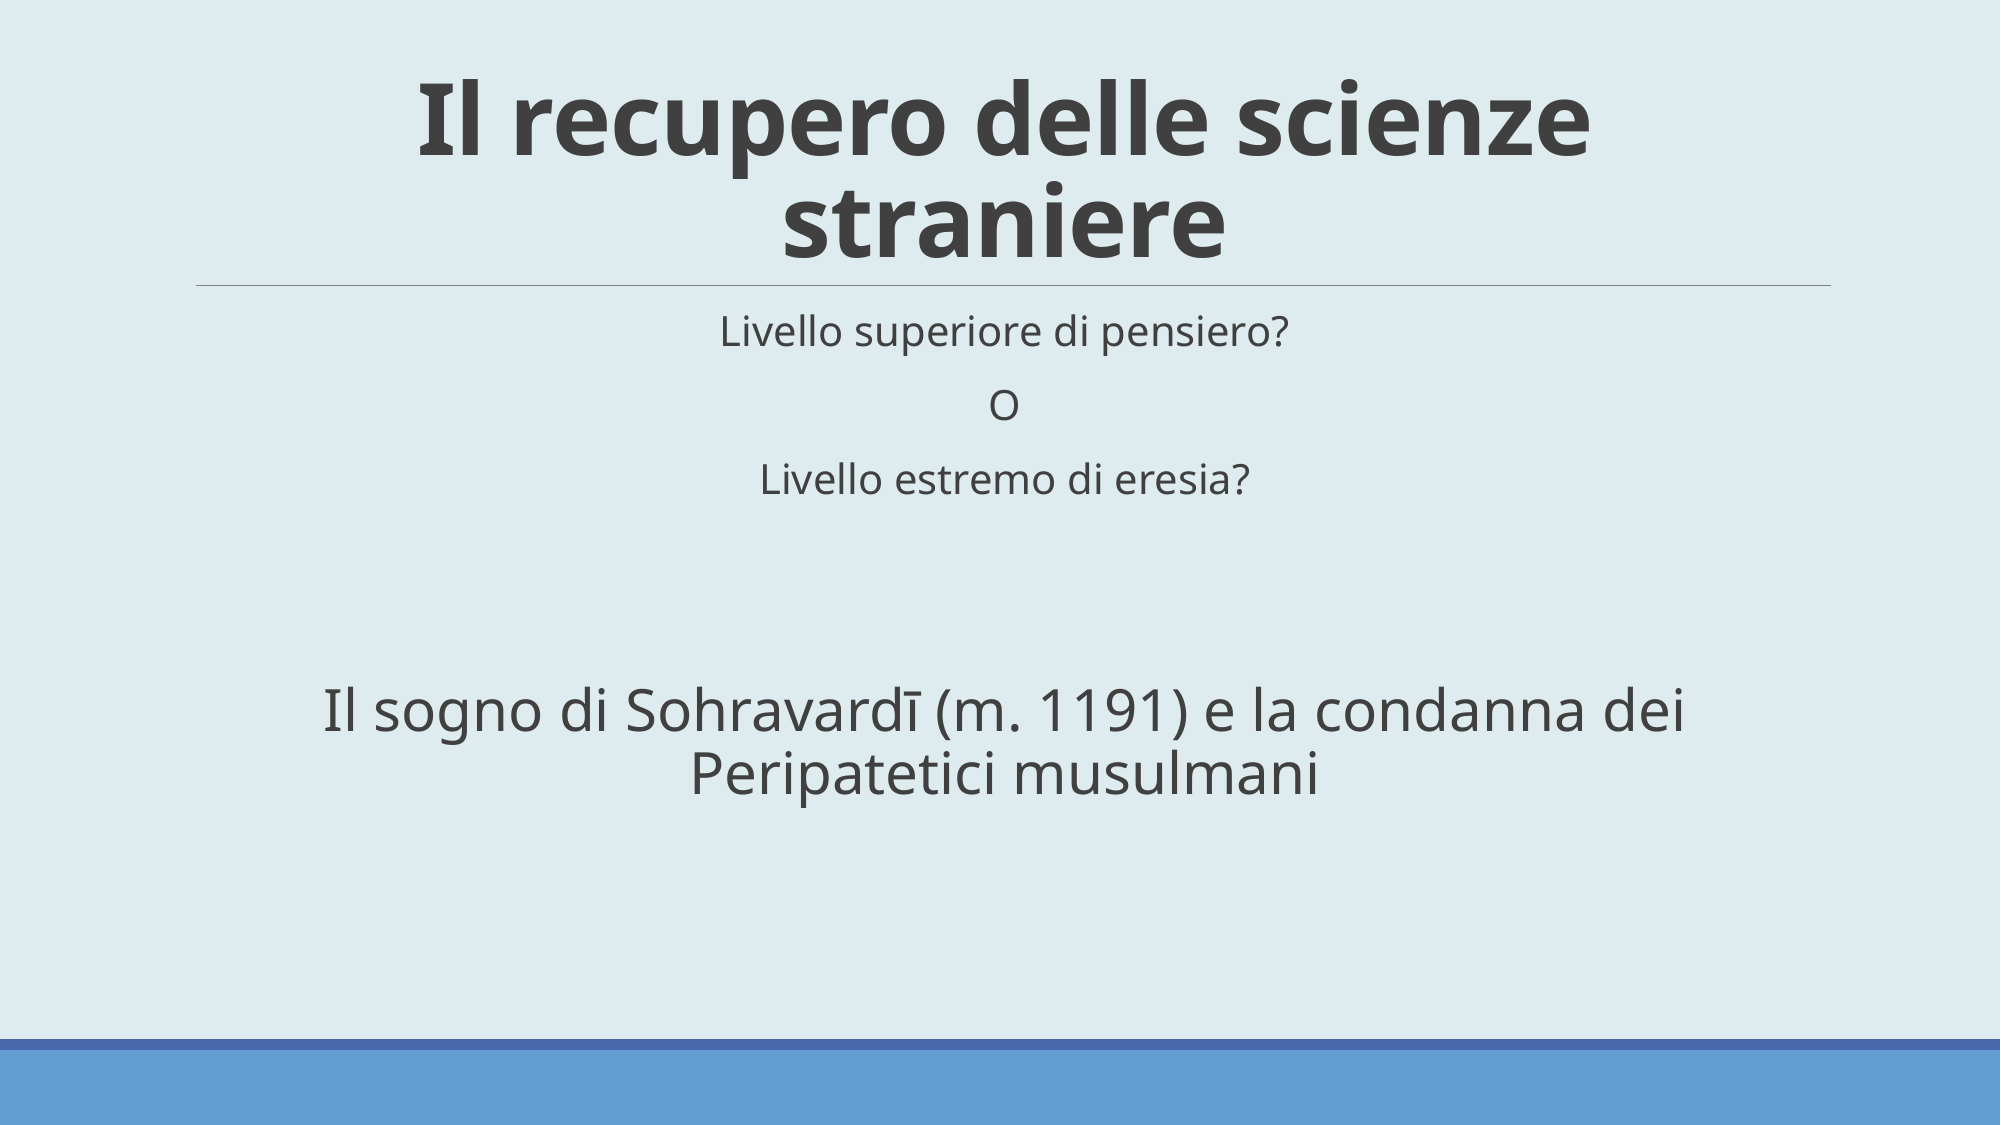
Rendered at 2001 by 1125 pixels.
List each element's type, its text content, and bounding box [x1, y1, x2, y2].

title Il recupero delle scienze straniere [180, 47, 1830, 285]
list Livello superiore di pensiero? O Livello estremo di eresia? Il sogno di Sohravardī (m. 1191) e la condanna dei Peripatetici musulmani [180, 302, 1830, 963]
